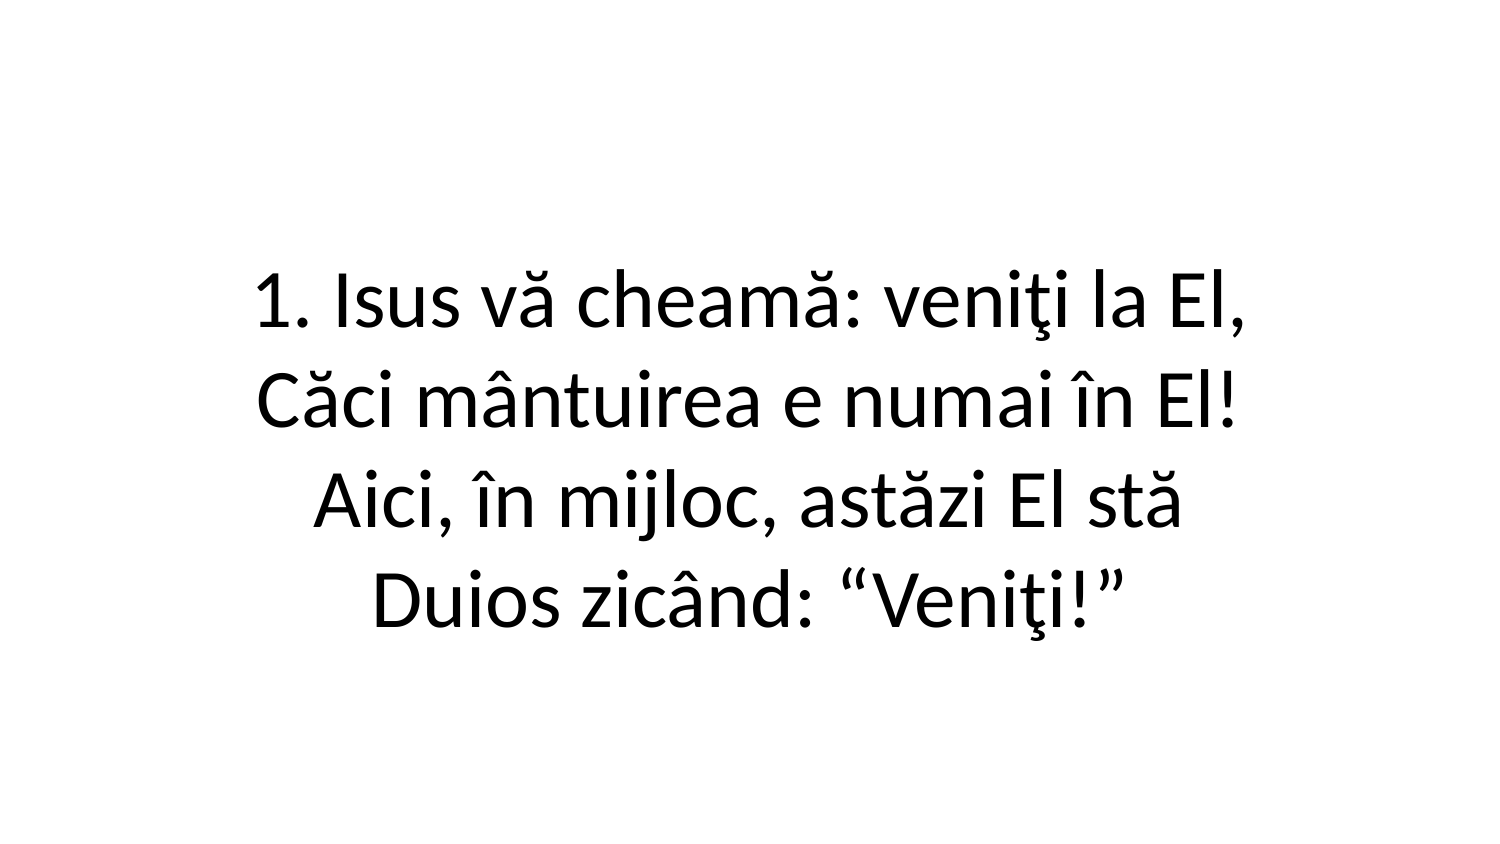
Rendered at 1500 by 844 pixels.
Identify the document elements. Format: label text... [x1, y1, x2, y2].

text_box 1. Isus vă cheamă: veniţi la El, Căci mântuirea e numai în El! Aici, în mijloc, astăzi El stă Duios zicând: “Veniţi!” [235, 192, 1265, 652]
